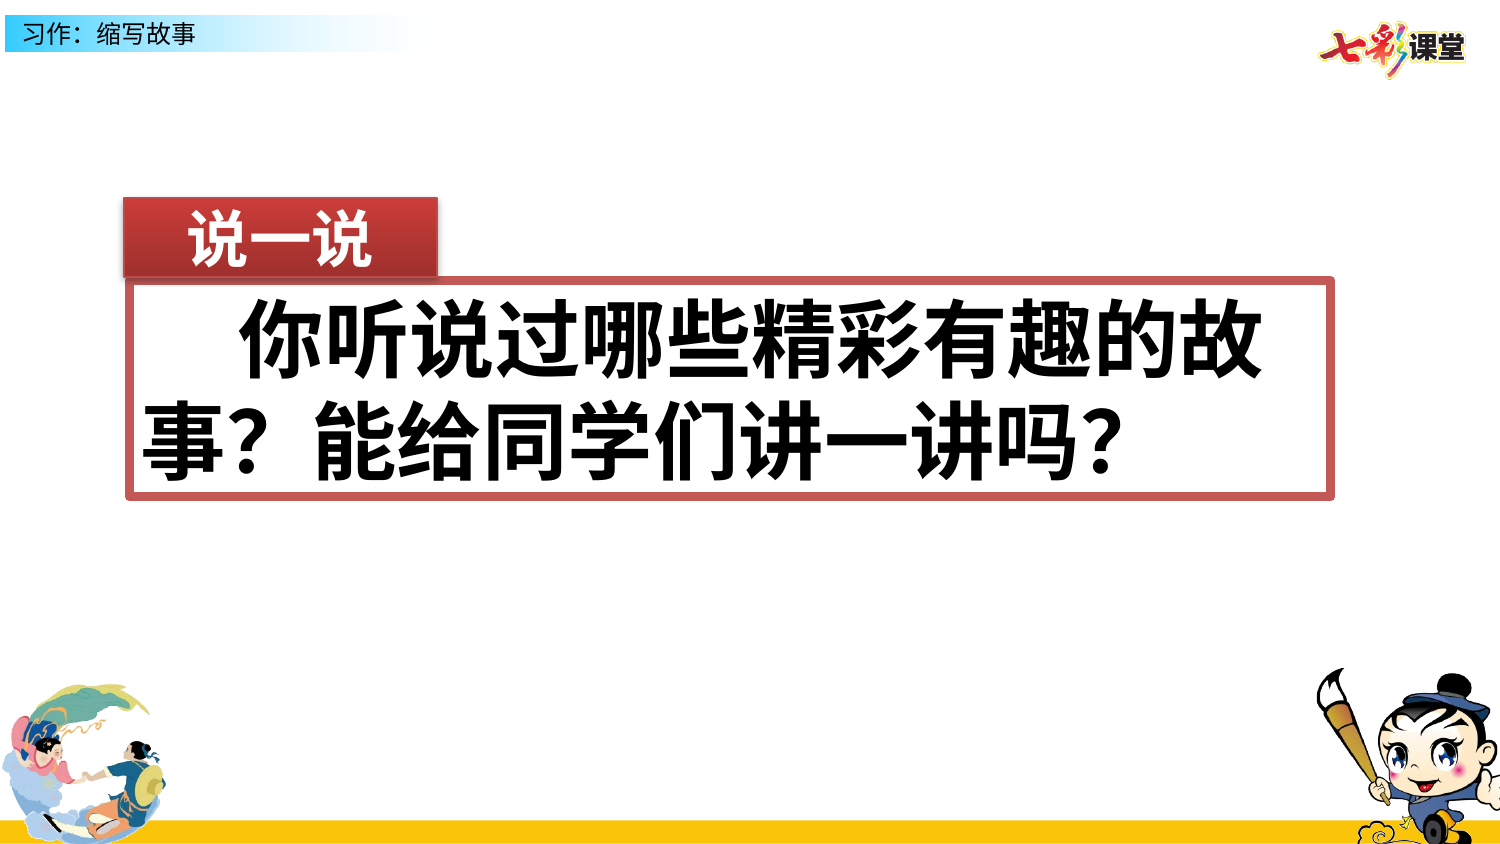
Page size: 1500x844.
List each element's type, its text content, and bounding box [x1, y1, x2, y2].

picture [1316, 668, 1500, 844]
picture [1316, 20, 1468, 80]
picture [0, 667, 187, 844]
text_box 说一说 [123, 197, 438, 278]
text_box 你听说过哪些精彩有趣的故事？能给同学们讲一讲吗？ [127, 278, 1333, 499]
